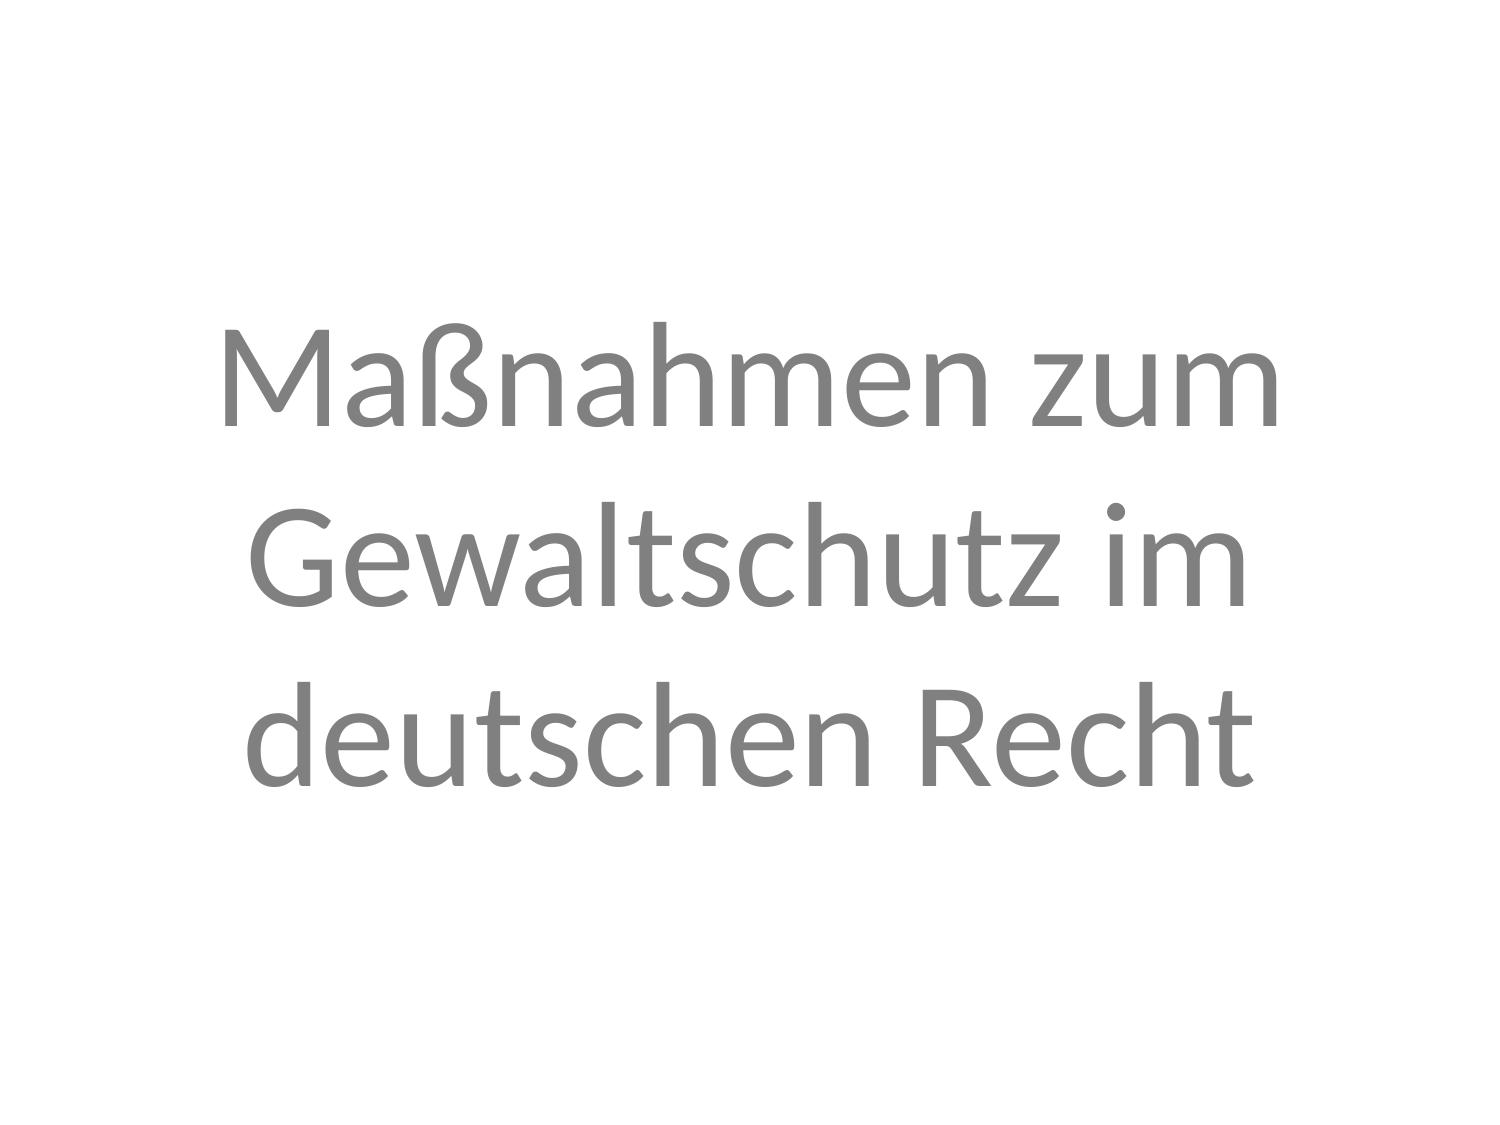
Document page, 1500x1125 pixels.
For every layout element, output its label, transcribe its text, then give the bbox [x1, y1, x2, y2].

title Maßnahmen zum Gewaltschutz im deutschen Recht [112, 349, 1388, 744]
